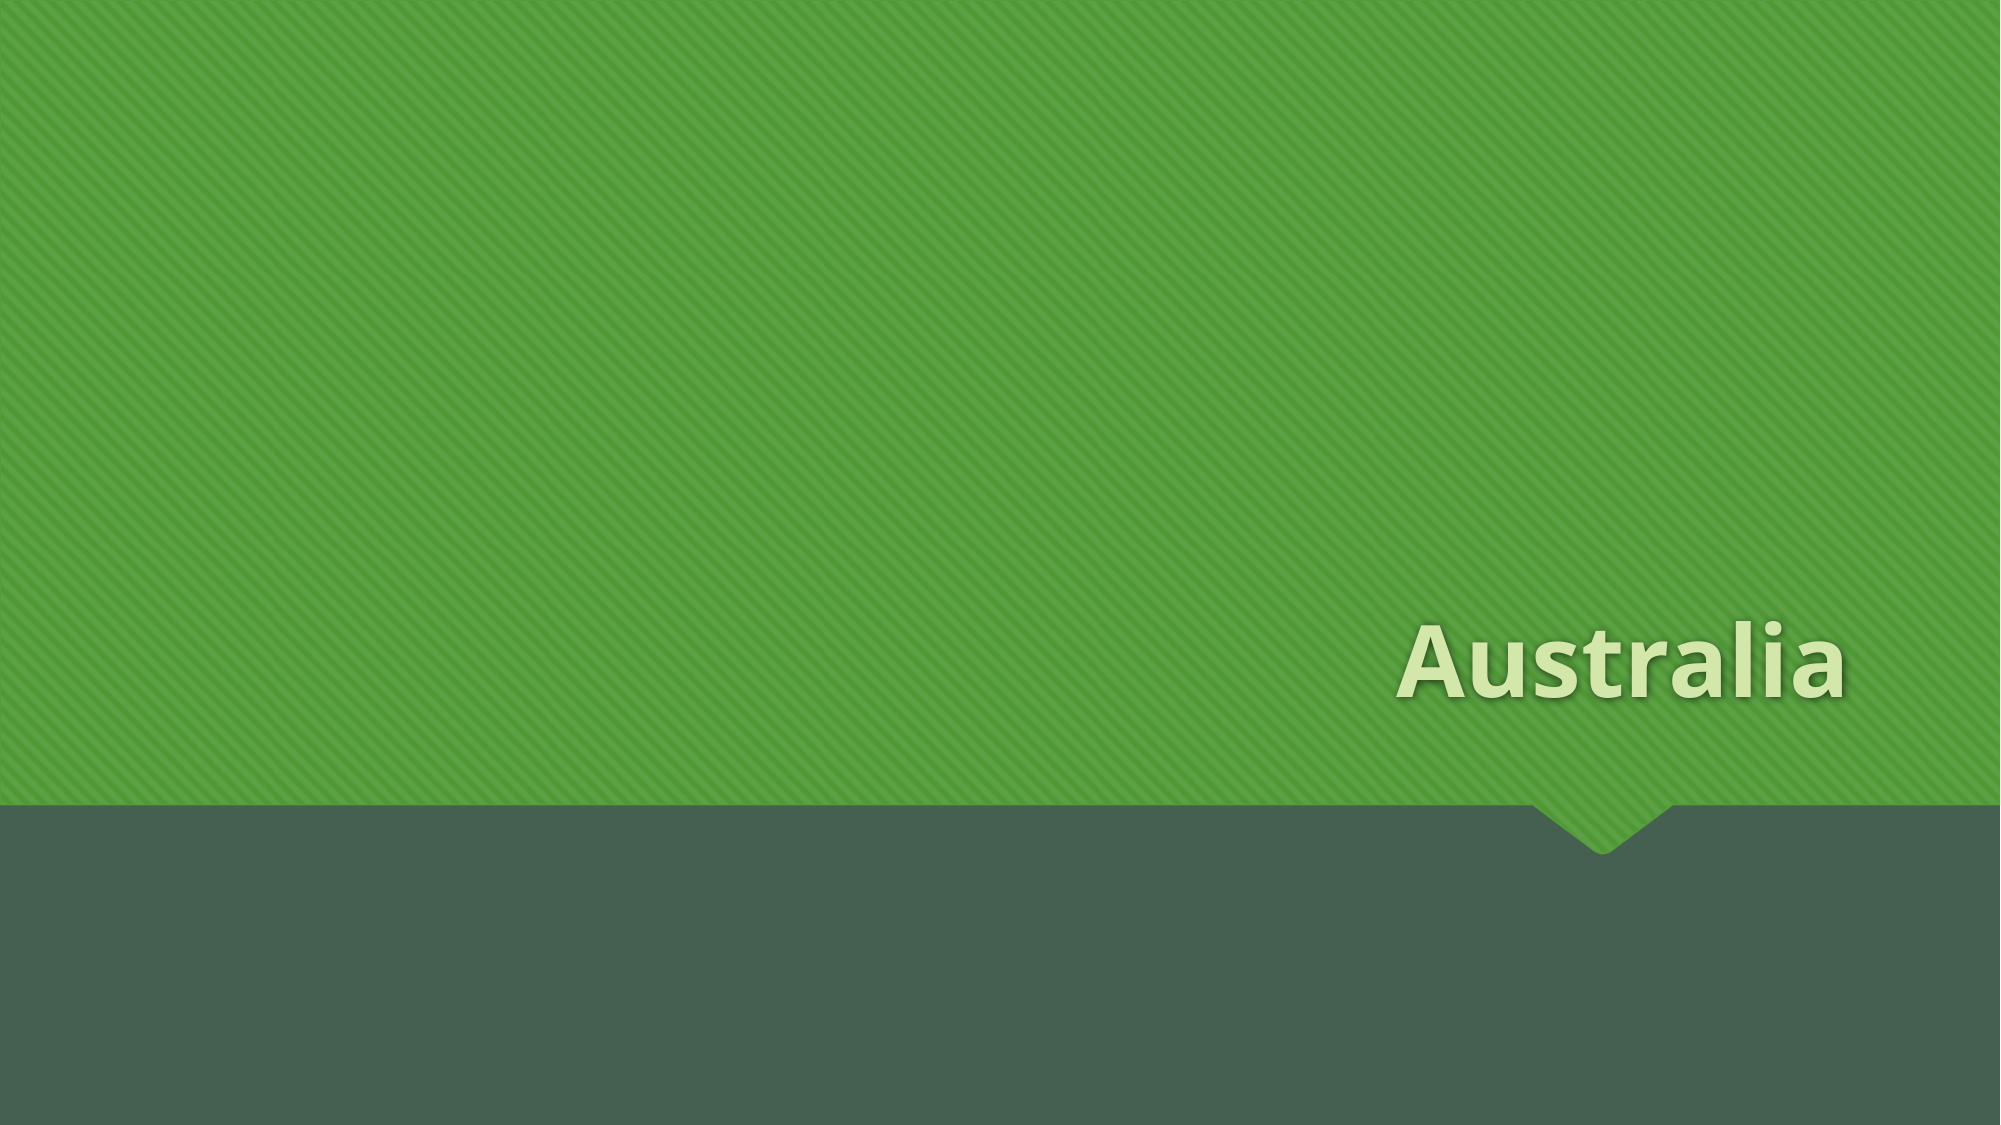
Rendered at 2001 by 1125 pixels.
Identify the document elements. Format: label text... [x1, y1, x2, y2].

title Australia [132, 484, 1866, 726]
